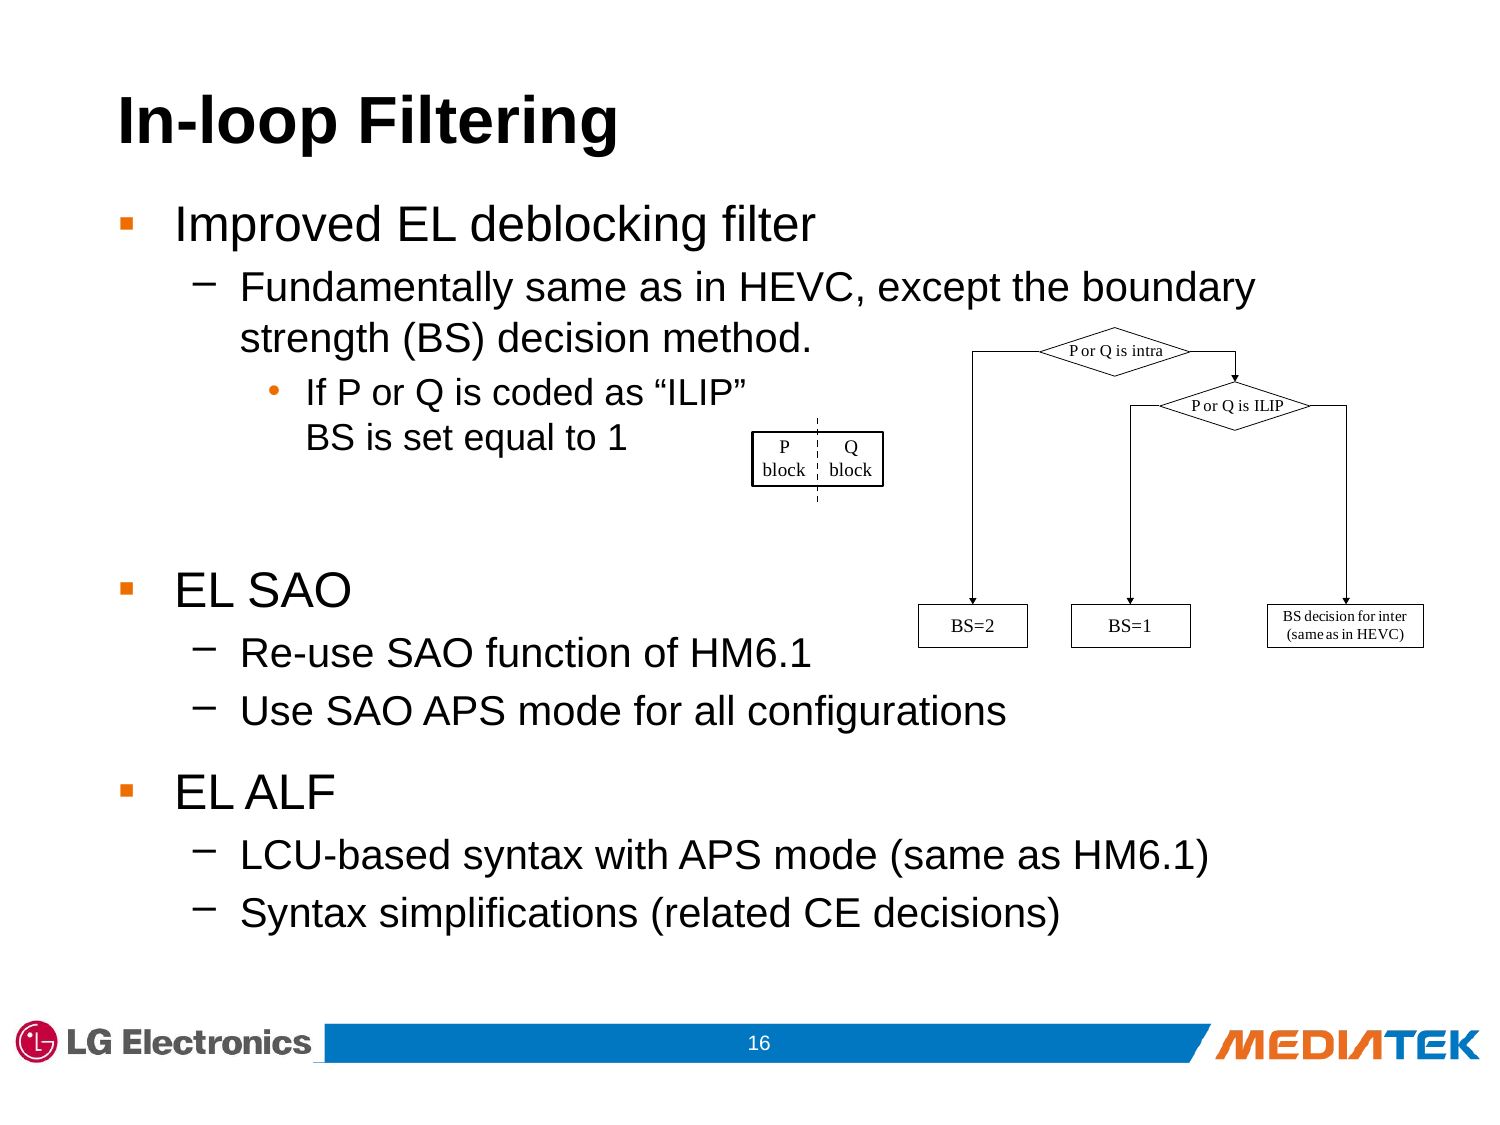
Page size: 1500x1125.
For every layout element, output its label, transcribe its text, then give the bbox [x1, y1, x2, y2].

list Improved EL deblocking filter Fundamentally same as in HEVC, except the boundary strength (BS) decision method. If P or Q is coded as “ILIP” BS is set equal to 1 EL SAO Re-use SAO function of HM6.1 Use SAO APS mode for all configurations EL ALF LCU-based syntax with APS mode (same as HM6.1) Syntax simplifications (related CE decisions) [102, 184, 1425, 998]
slide_number 15 [720, 1022, 798, 1090]
picture [749, 326, 1425, 648]
picture [13, 1008, 313, 1075]
title In-loop Filtering [101, 62, 1425, 172]
picture [798, 1023, 1480, 1063]
picture [325, 1023, 720, 1063]
